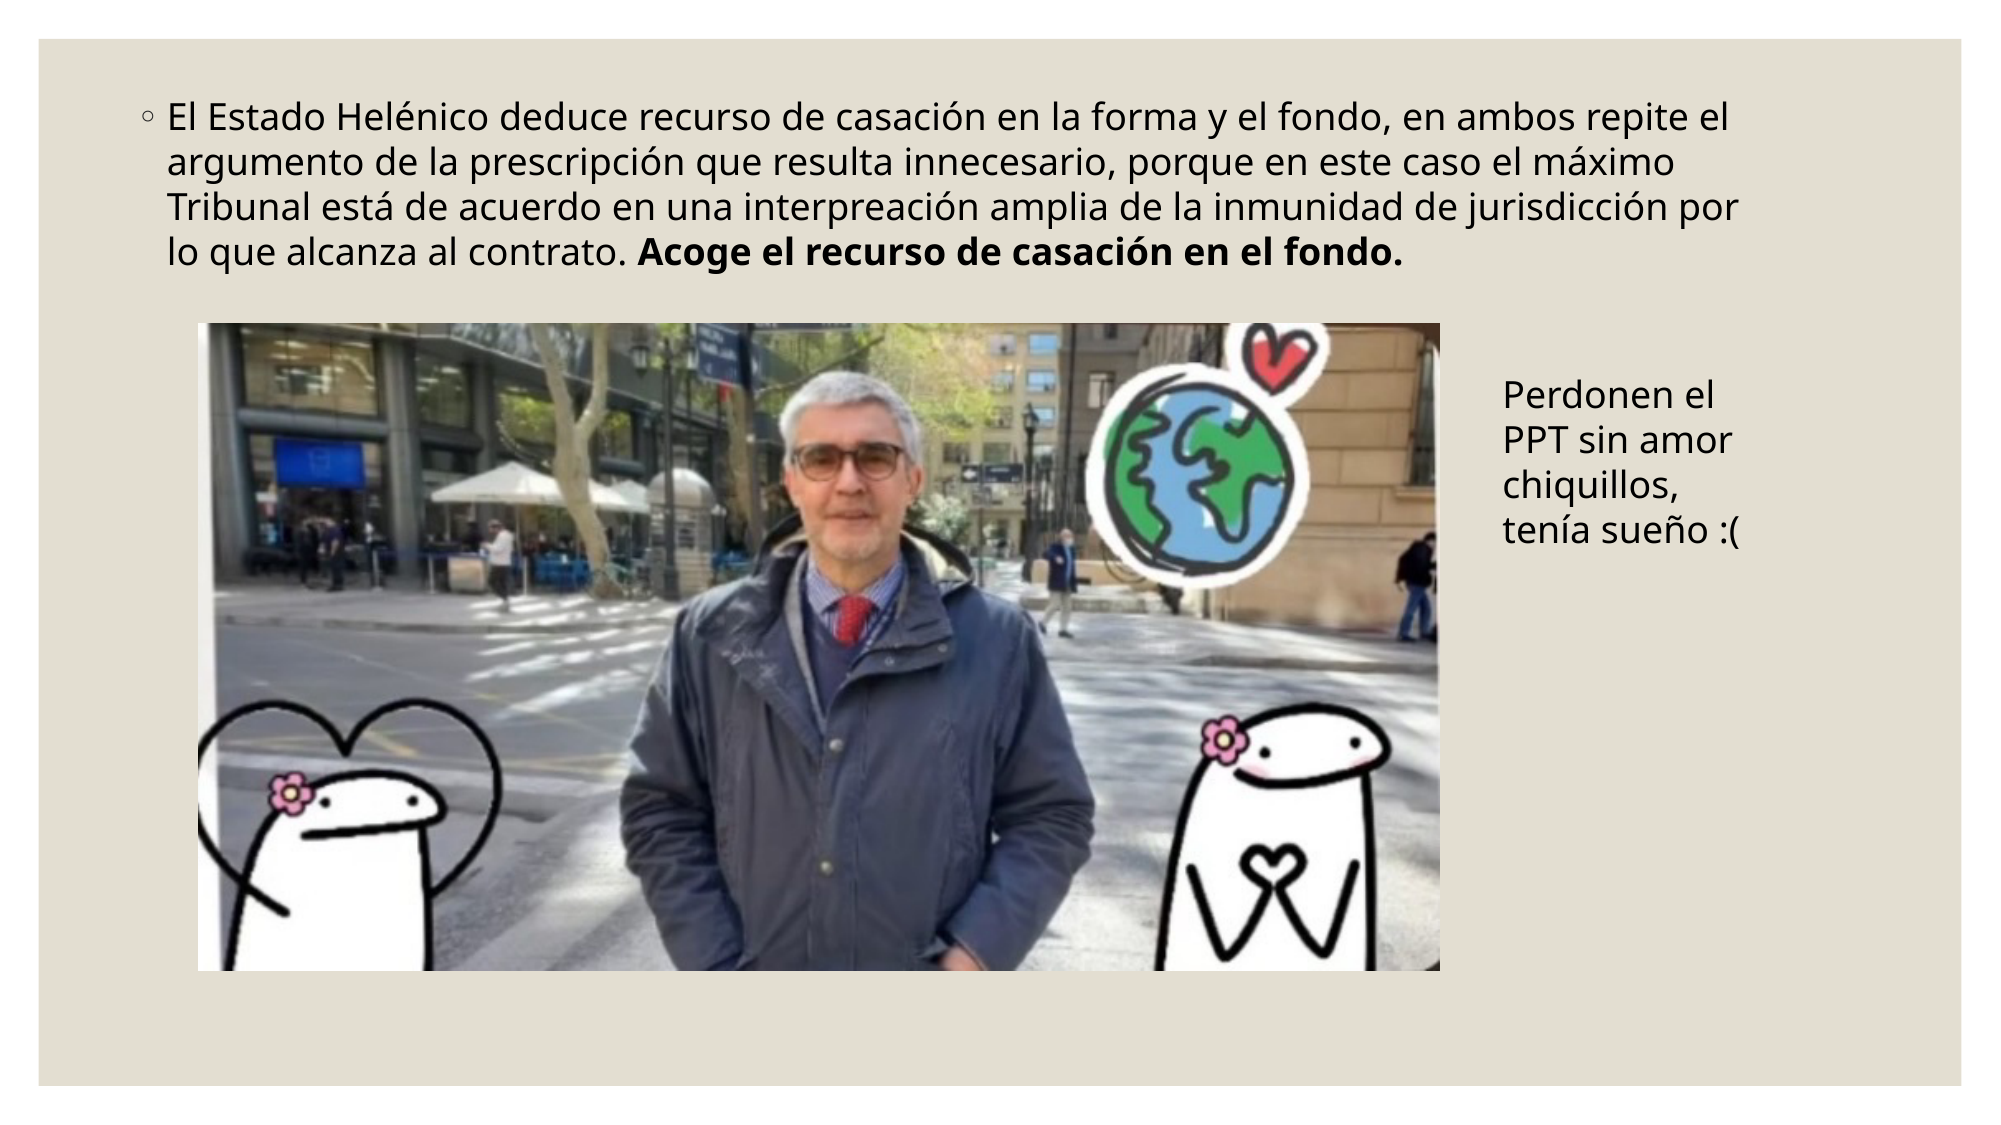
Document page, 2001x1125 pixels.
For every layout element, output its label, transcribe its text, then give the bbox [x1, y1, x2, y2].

picture [198, 323, 1440, 971]
list El Estado Helénico deduce recurso de casación en la forma y el fondo, en ambos repite el argumento de la prescripción que resulta innecesario, porque en este caso el máximo Tribunal está de acuerdo en una interpreación amplia de la inmunidad de jurisdicción por lo que alcanza al contrato. Acoge el recurso de casación en el fondo. [121, 85, 1772, 731]
text_box Perdonen el PPT sin amor chiquillos, tenía sueño :( [1487, 363, 1788, 559]
